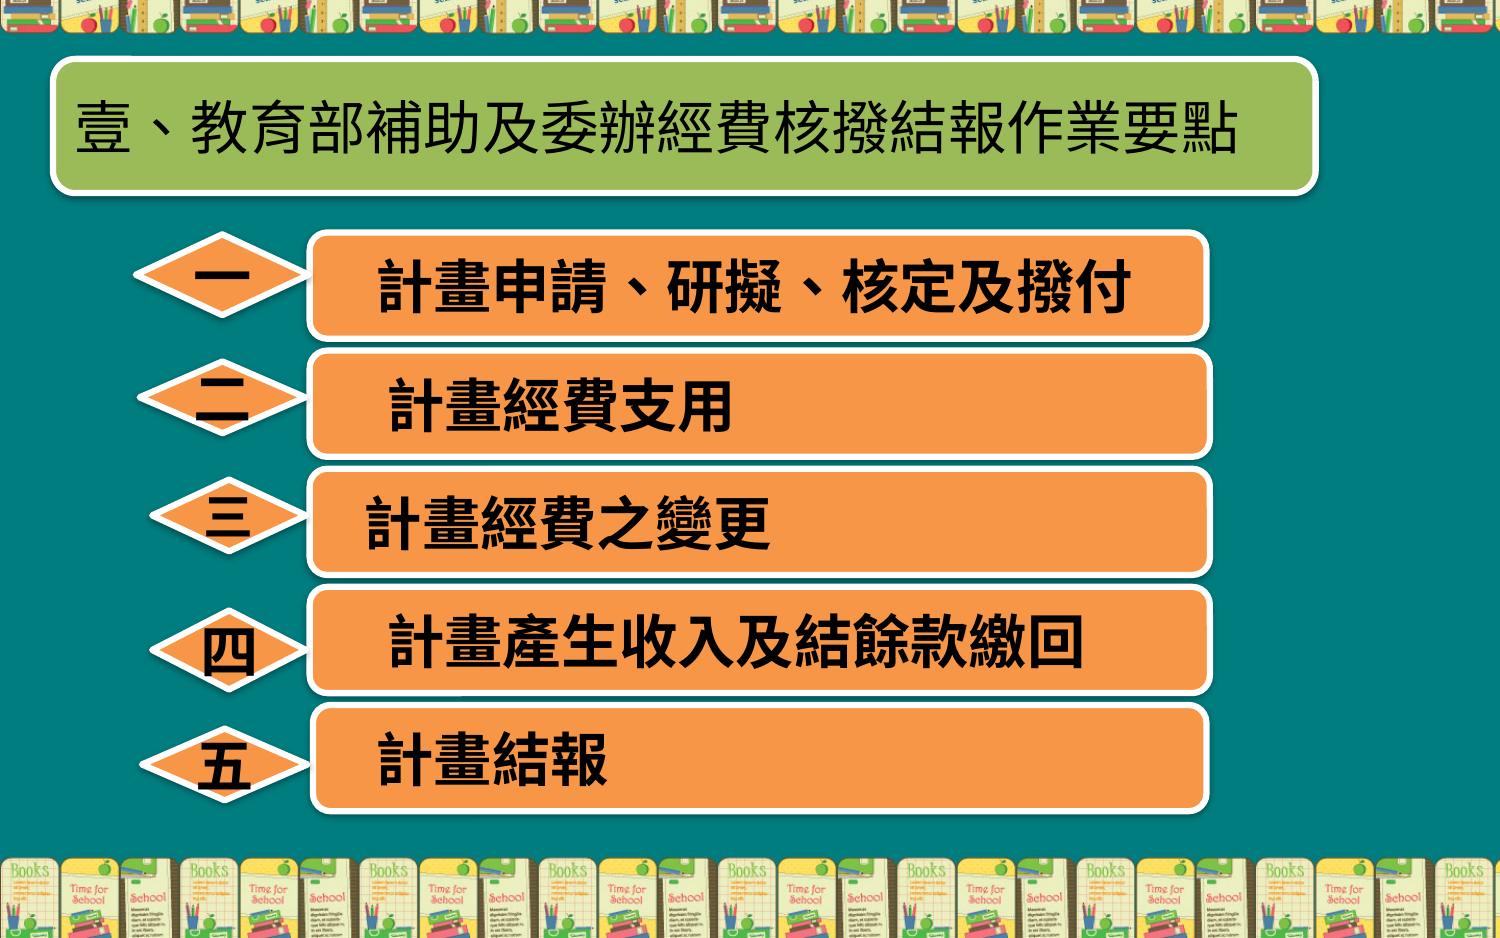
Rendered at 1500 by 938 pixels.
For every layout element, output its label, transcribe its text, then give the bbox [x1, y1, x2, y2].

text_box 四 [149, 607, 310, 693]
text_box 壹、教育部補助及委辦經費核撥結報作業要點 [49, 55, 1319, 197]
text_box 五 [138, 725, 311, 804]
text_box 二 [136, 358, 309, 437]
text_box 三 [149, 476, 310, 555]
text_box 計畫申請、研擬、核定及撥付 [306, 229, 1210, 342]
text_box 計畫經費之變更 [306, 465, 1214, 579]
text_box 計畫經費支用 [306, 347, 1214, 460]
picture [0, 0, 1500, 938]
text_box 計畫產生收入及結餘款繳回 [306, 583, 1214, 697]
text_box 計畫結報 [309, 701, 1210, 815]
text_box 一 [132, 231, 312, 318]
